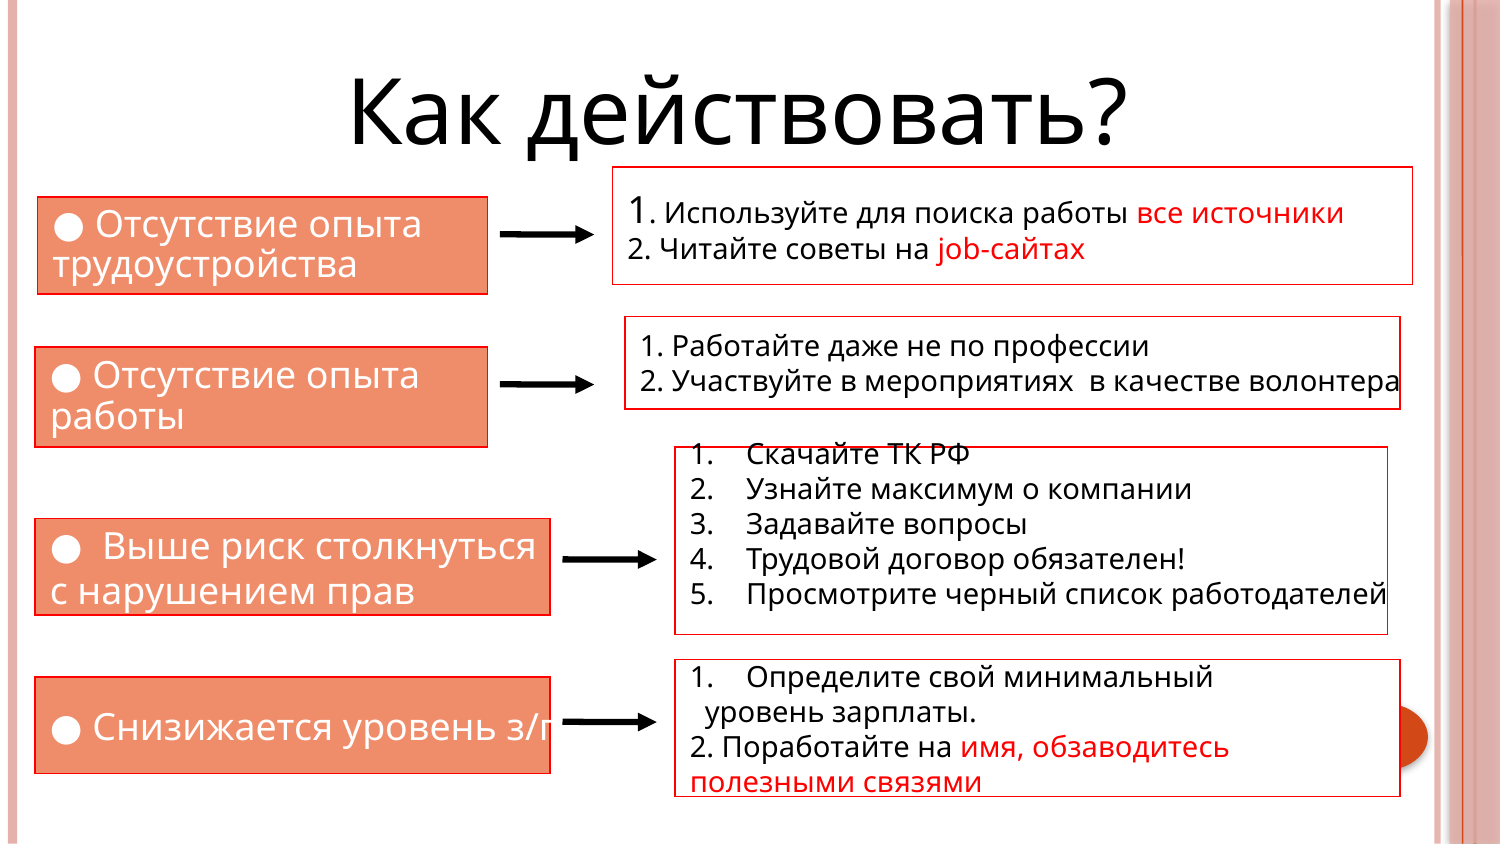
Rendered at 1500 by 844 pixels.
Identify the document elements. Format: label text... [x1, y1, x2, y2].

text_box [562, 553, 657, 566]
text_box 1. Используйте для поиска работы все источники 2. Читайте советы на job-сайтах [612, 166, 1413, 285]
text_box Скачайте ТК РФ Узнайте максимум о компании Задавайте вопросы Трудовой договор обязателен! Просмотрите черный список работодателей [675, 446, 1388, 635]
text_box Определите свой минимальный уровень зарплаты. 2. Поработайте на имя, обзаводитесь полезными связями [675, 659, 1400, 797]
text_box ● Отсутствие опыта работы [35, 346, 488, 447]
text_box ● Снизижается уровень з/п [35, 676, 550, 774]
text_box Как действовать? [62, 37, 1413, 179]
text_box 1. Работайте даже не по профессии 2. Участвуйте в мероприятиях в качестве волонтера [624, 316, 1400, 410]
text_box ● Отсутствие опыта трудоустройства [37, 196, 488, 295]
text_box [499, 378, 595, 391]
text_box [562, 715, 657, 729]
text_box [499, 228, 595, 241]
text_box ● Выше риск столкнуться с нарушением прав [35, 518, 550, 616]
